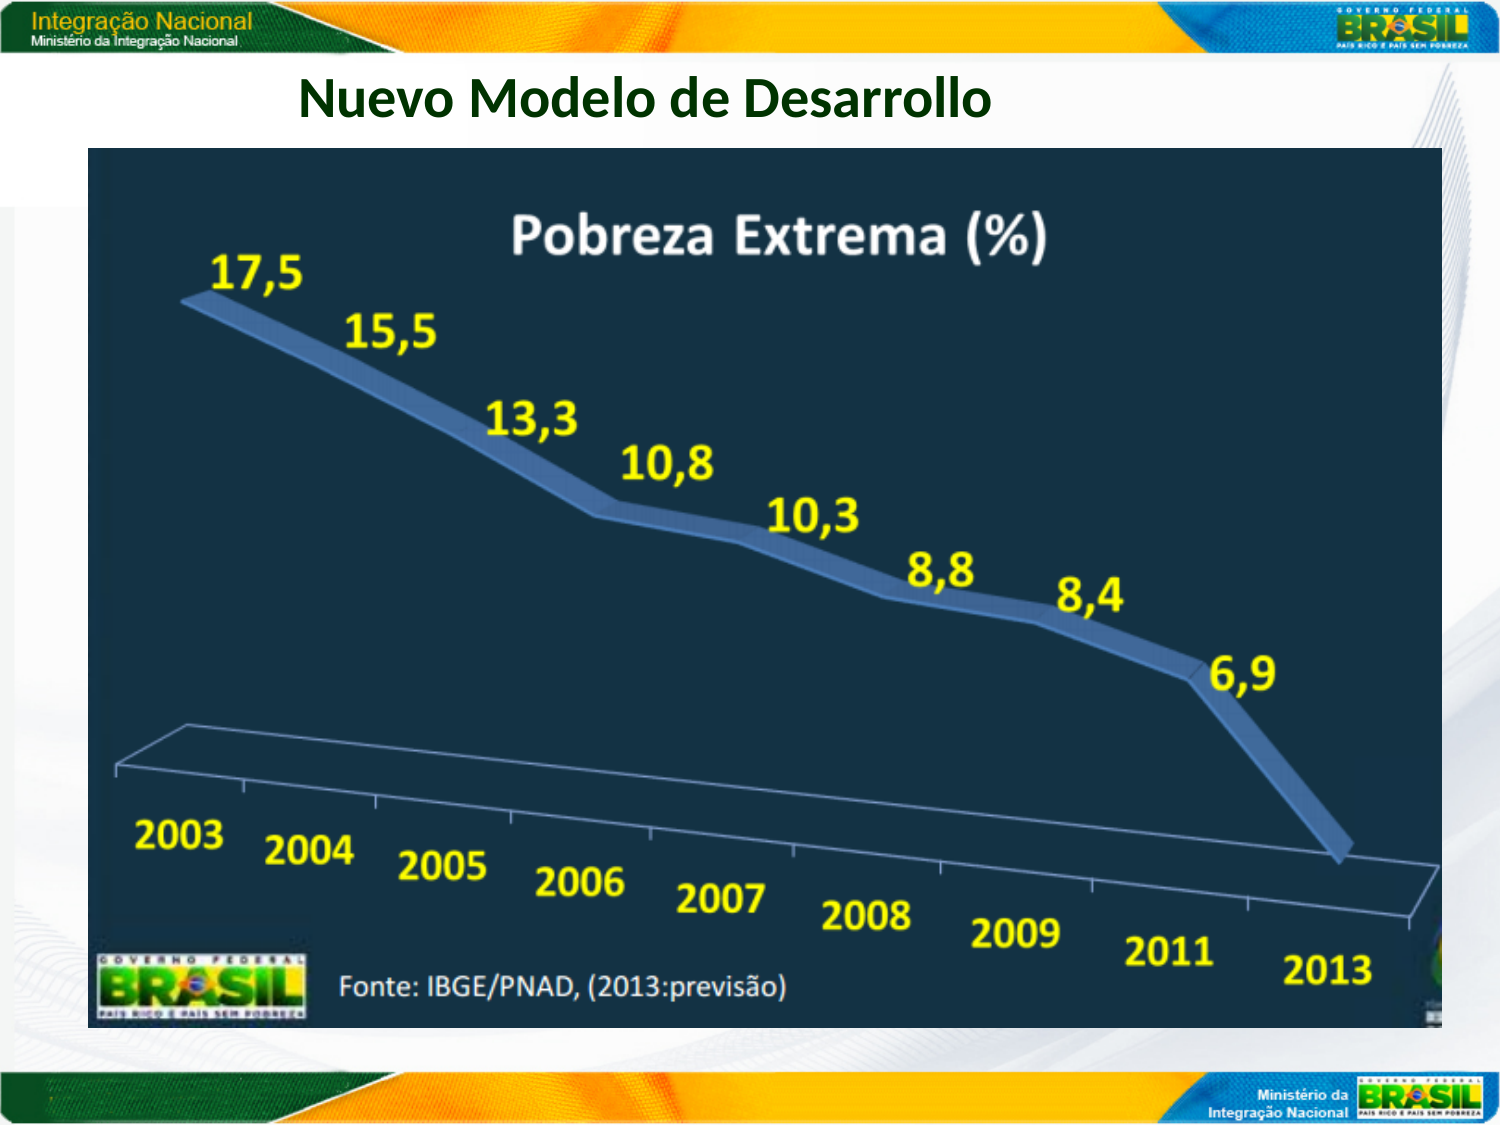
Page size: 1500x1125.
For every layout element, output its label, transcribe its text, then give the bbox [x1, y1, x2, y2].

picture [0, 0, 1500, 1125]
text_box Nuevo Modelo de Desarrollo [283, 51, 1009, 137]
